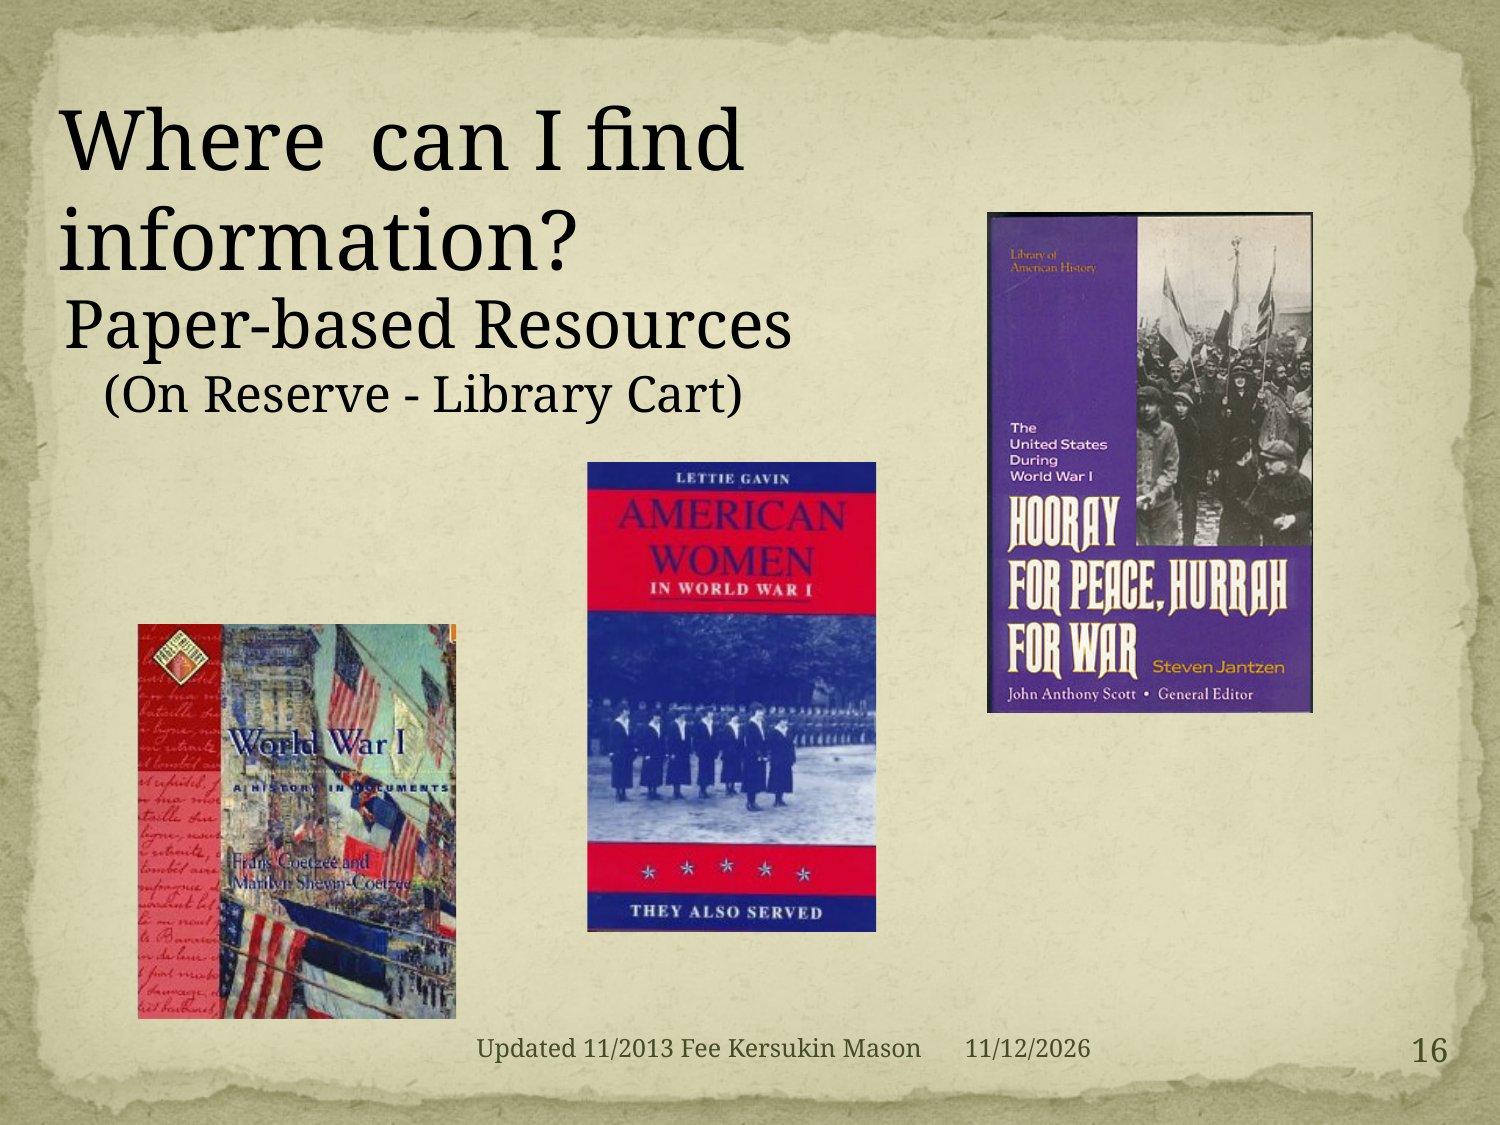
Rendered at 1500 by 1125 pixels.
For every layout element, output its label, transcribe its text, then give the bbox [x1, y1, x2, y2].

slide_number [950, 1017, 1375, 1081]
picture [987, 212, 1313, 713]
text_box Paper-based Resources (On Reserve - Library Cart) [50, 274, 1138, 830]
slide_number 16 [1379, 1014, 1480, 1089]
picture [137, 624, 457, 1019]
picture [587, 462, 877, 932]
footer Updated 11/2013 Fee Kersukin Mason [350, 1017, 938, 1081]
text_box Where can I find information? [43, 79, 1194, 295]
